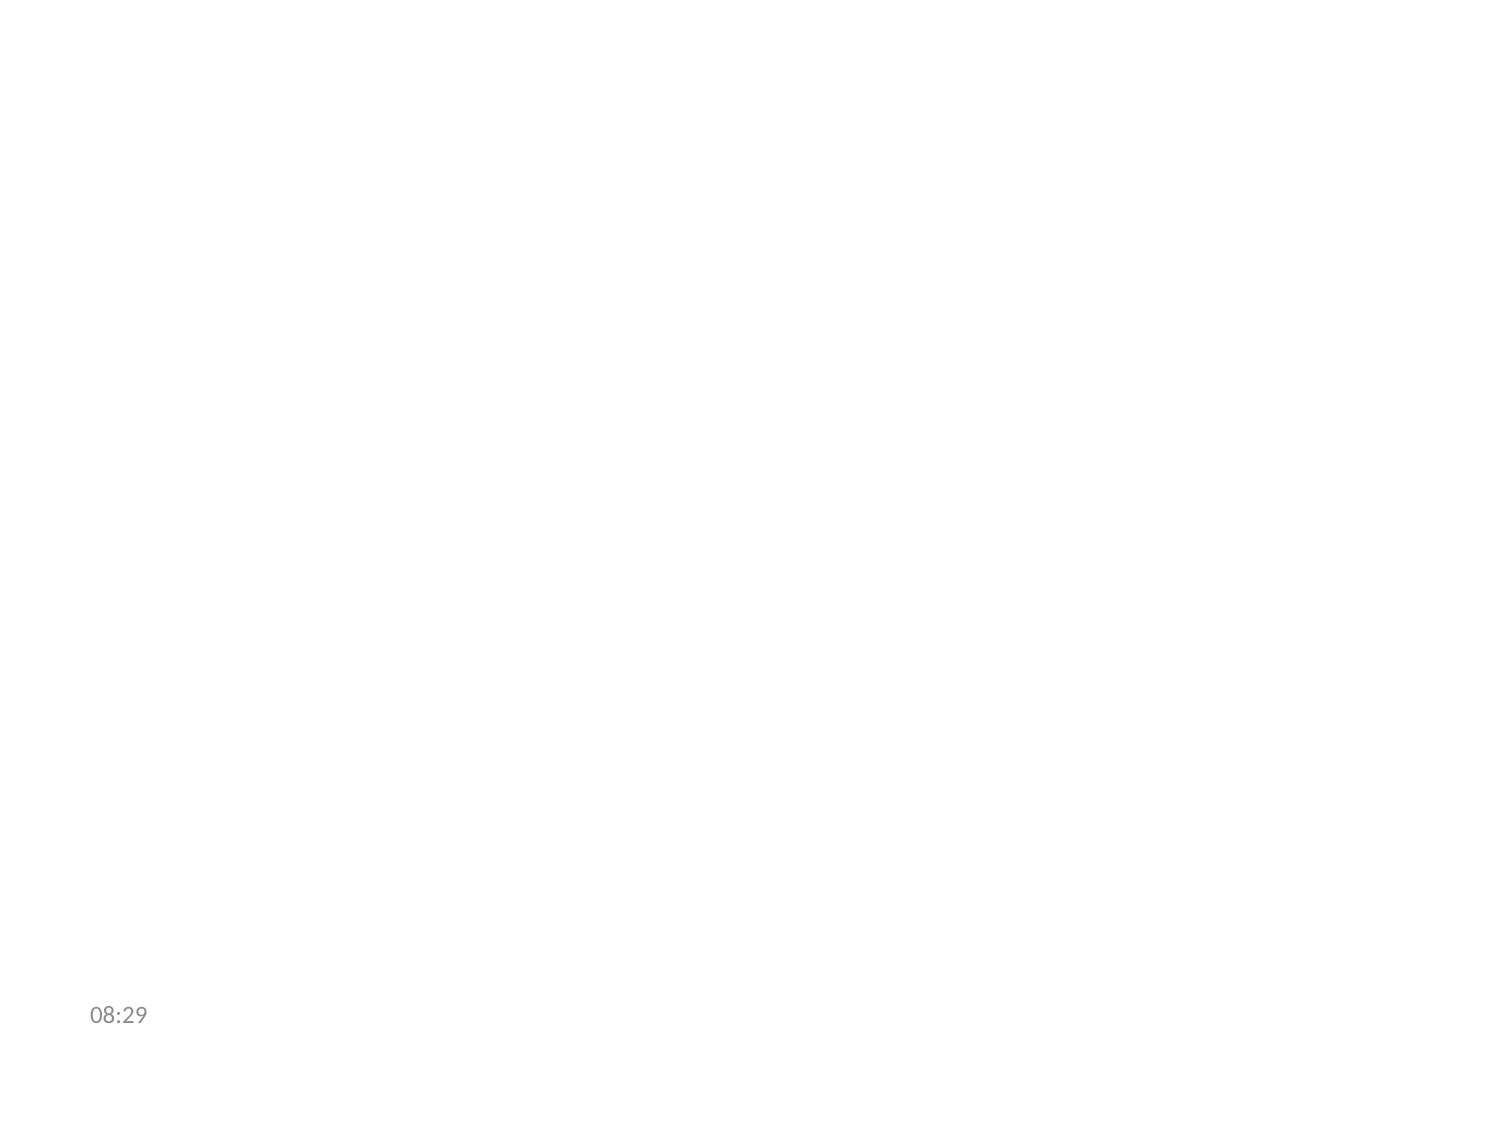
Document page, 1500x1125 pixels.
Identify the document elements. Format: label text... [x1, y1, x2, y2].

text_box 15:35 [75, 983, 425, 1044]
